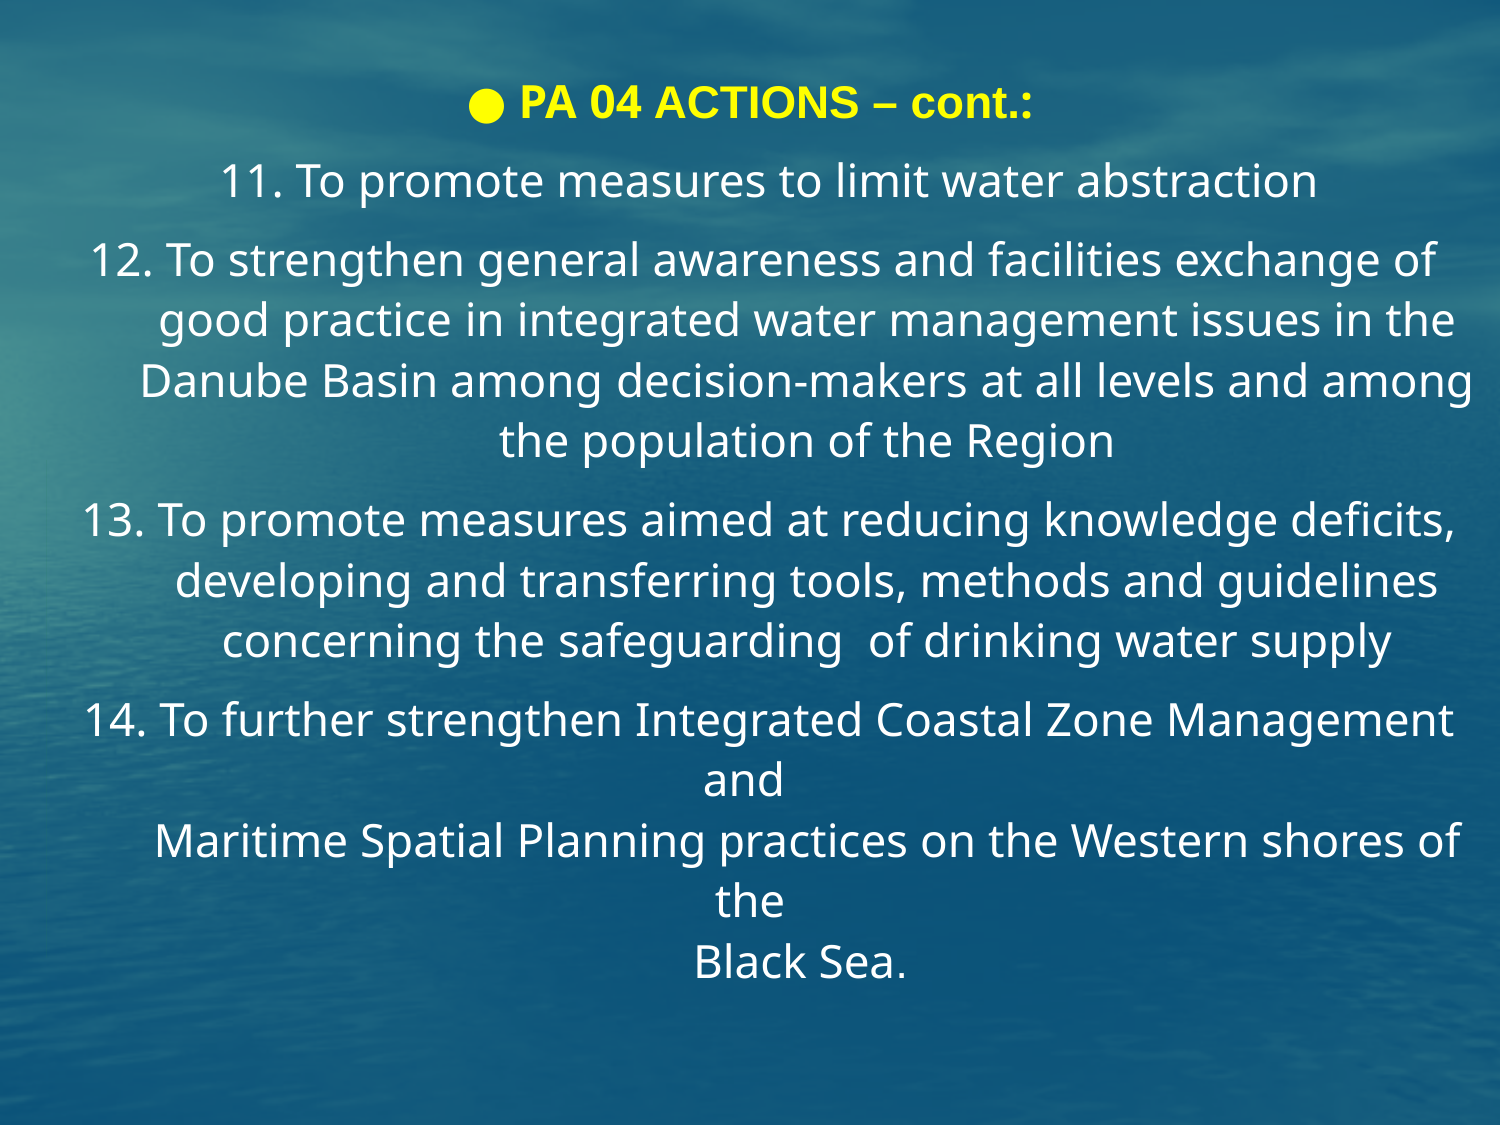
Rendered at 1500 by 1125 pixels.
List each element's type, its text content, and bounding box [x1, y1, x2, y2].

subtitle ● PA 04 ACTIONS – cont.: 11. To promote measures to limit water abstraction 12. To strengthen general awareness and facilities exchange of good practice in integrated water management issues in the Danube Basin among decision-makers at all levels and among the population of the Region 13. To promote measures aimed at reducing knowledge deficits, developing and transferring tools, methods and guidelines concerning the safeguarding of drinking water supply 14. To further strengthen Integrated Coastal Zone Management and Maritime Spatial Planning practices on the Western shores of the Black Sea. [0, 0, 1500, 1125]
